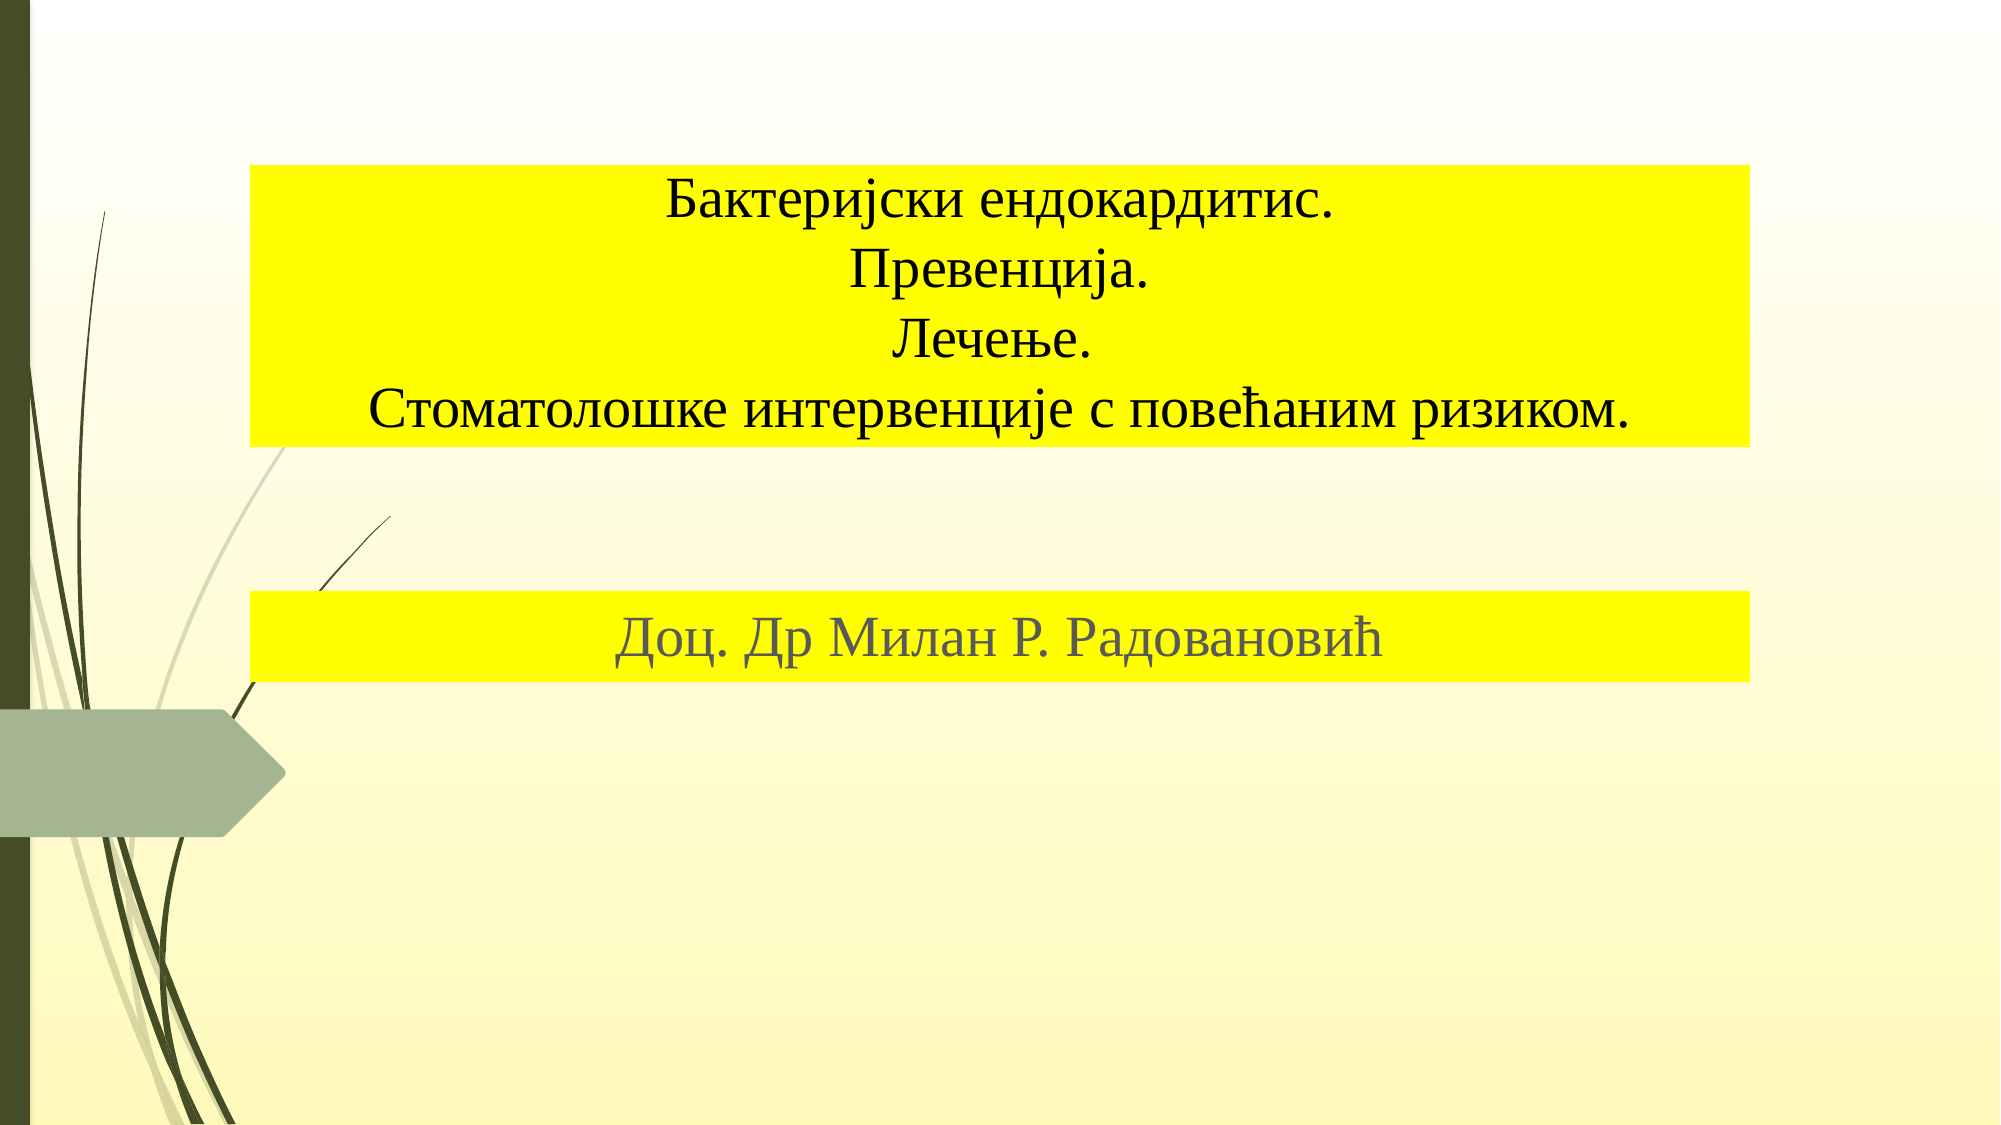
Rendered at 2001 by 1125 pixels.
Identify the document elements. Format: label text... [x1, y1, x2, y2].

subtitle Доц. Др Милан Р. Радовановић [249, 590, 1750, 682]
title Бактеријски ендокардитис. Превенција. Лечење. Стоматолошке интервенције с повећаним ризиком. [249, 165, 1750, 447]
